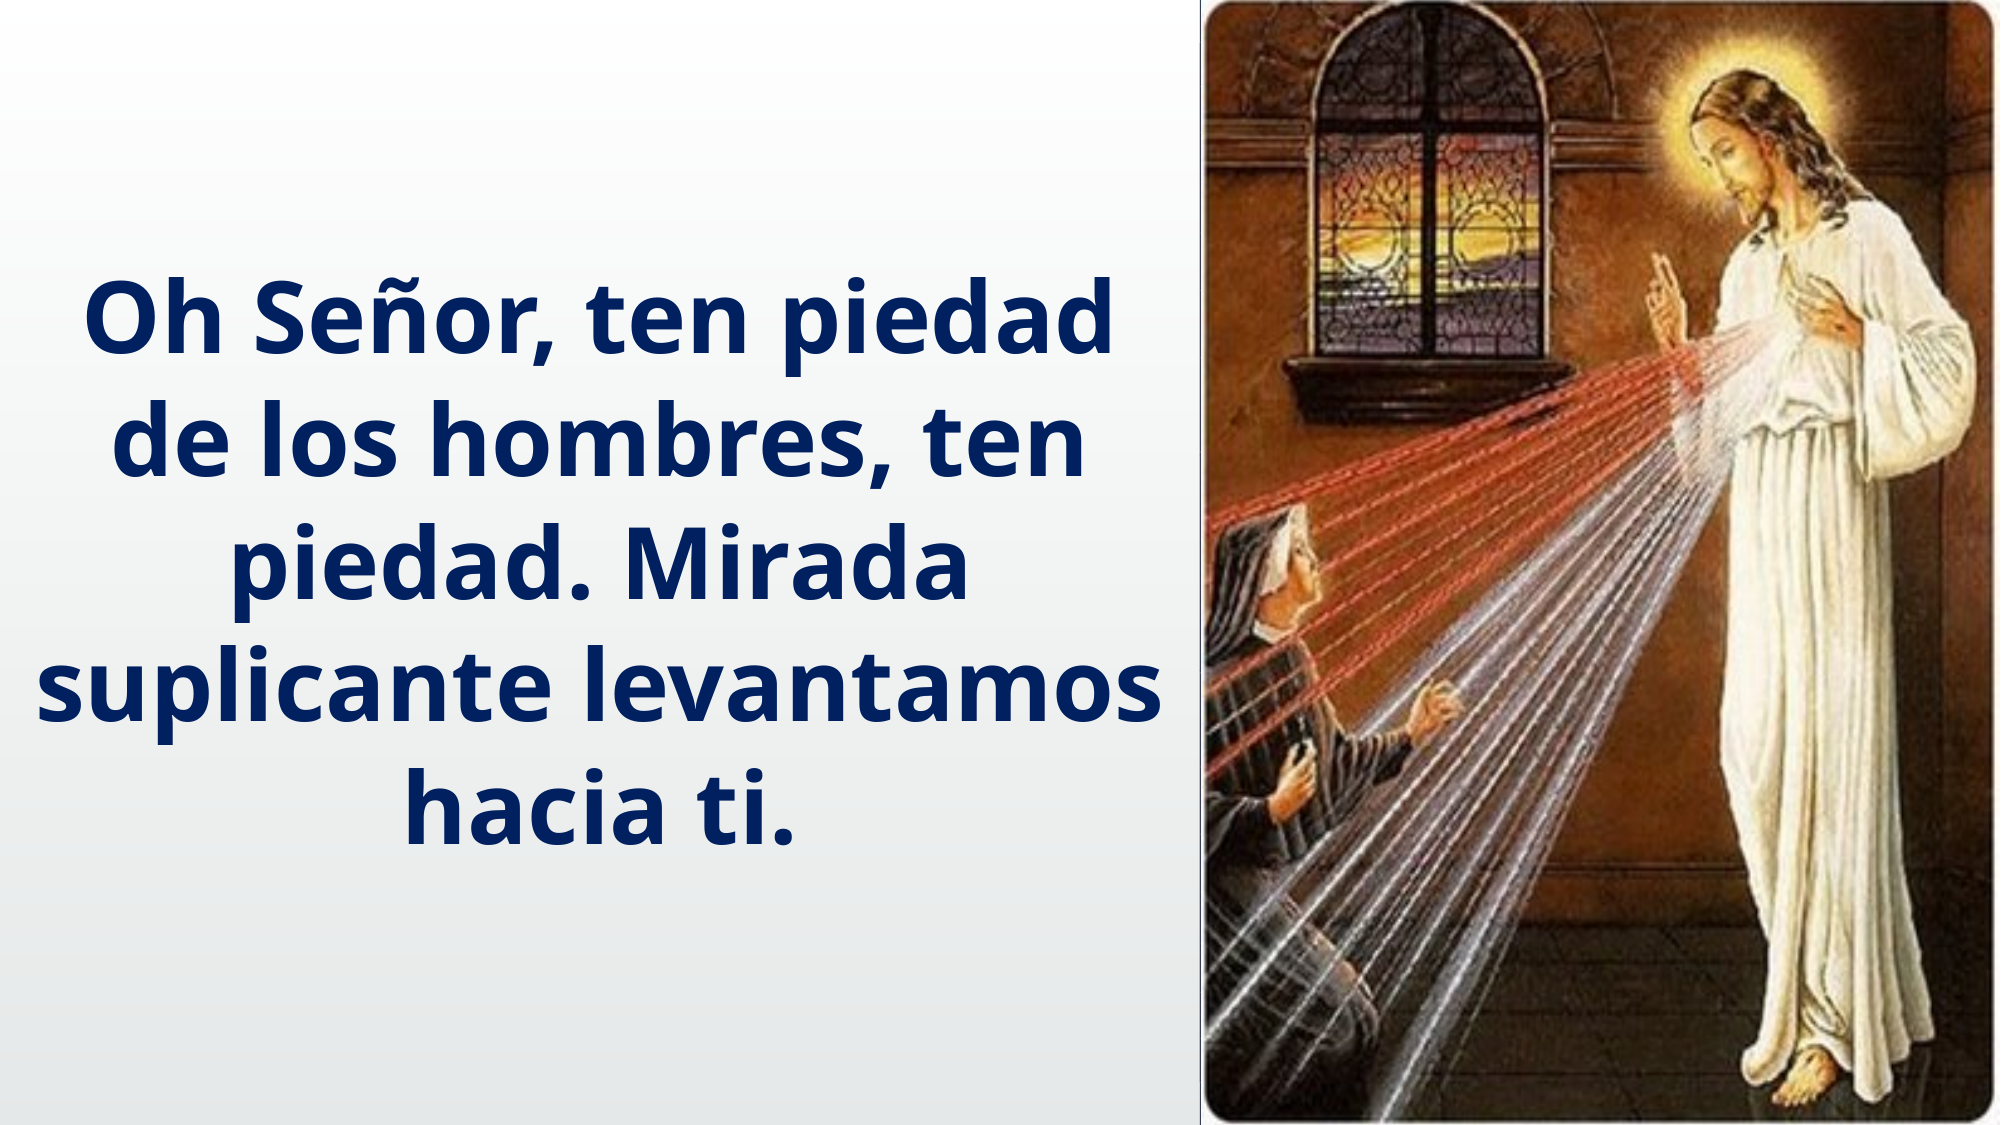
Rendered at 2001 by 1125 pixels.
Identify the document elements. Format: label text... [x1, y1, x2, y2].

picture [1200, 0, 2000, 1125]
title Oh Señor, ten piedad de los hombres, ten piedad. Mirada suplicante levantamos hacia ti. [0, 0, 1200, 1125]
